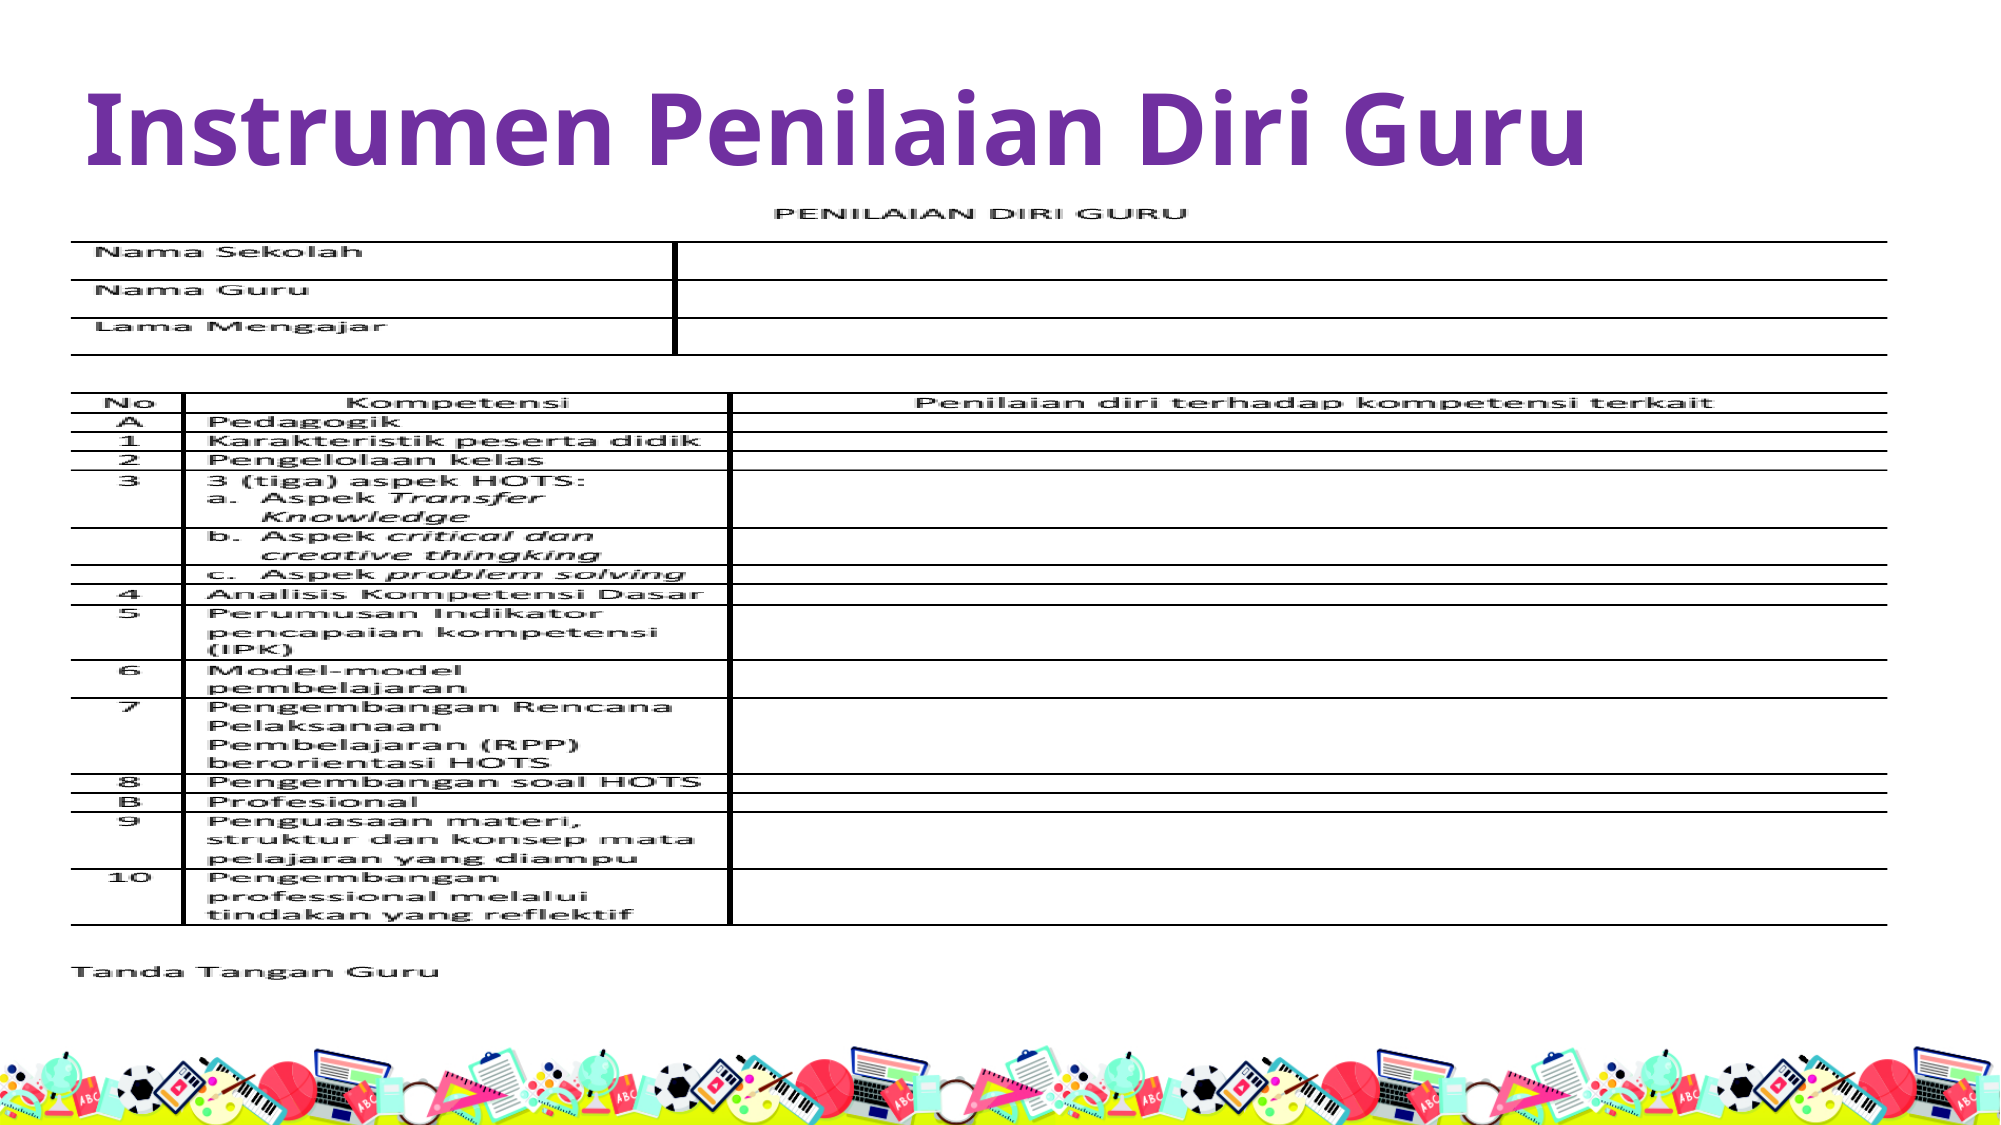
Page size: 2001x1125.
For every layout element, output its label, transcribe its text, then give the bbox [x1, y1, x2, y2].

title Instrumen Penilaian Diri Guru [70, 59, 1934, 207]
picture [0, 0, 2000, 1125]
